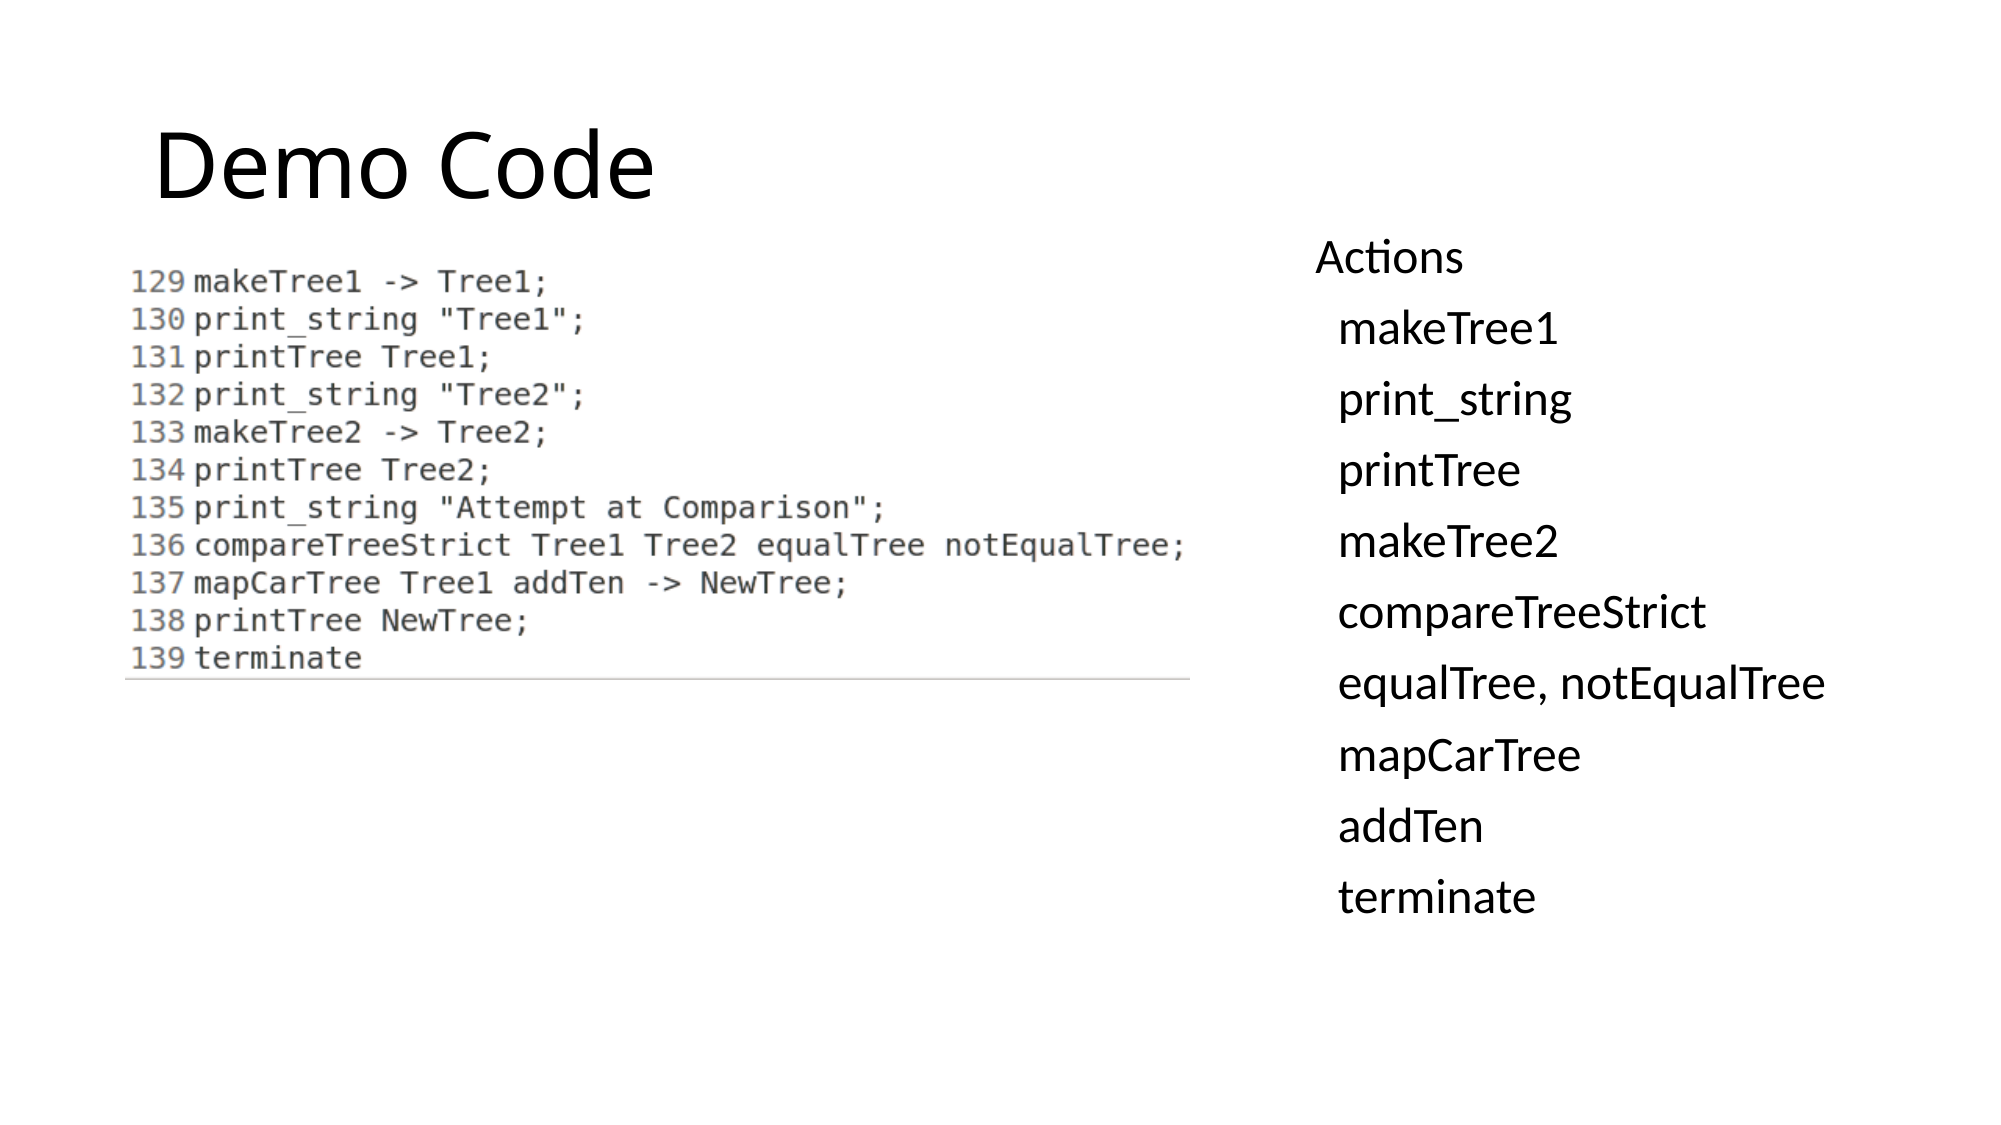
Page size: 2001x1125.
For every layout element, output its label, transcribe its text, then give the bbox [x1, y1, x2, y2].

text_box Actions makeTree1 print_string printTree makeTree2 compareTreeStrict equalTree, notEqualTree mapCarTree addTen terminate [1300, 223, 1974, 938]
title Demo Code [137, 59, 1863, 278]
picture [125, 261, 1190, 680]
